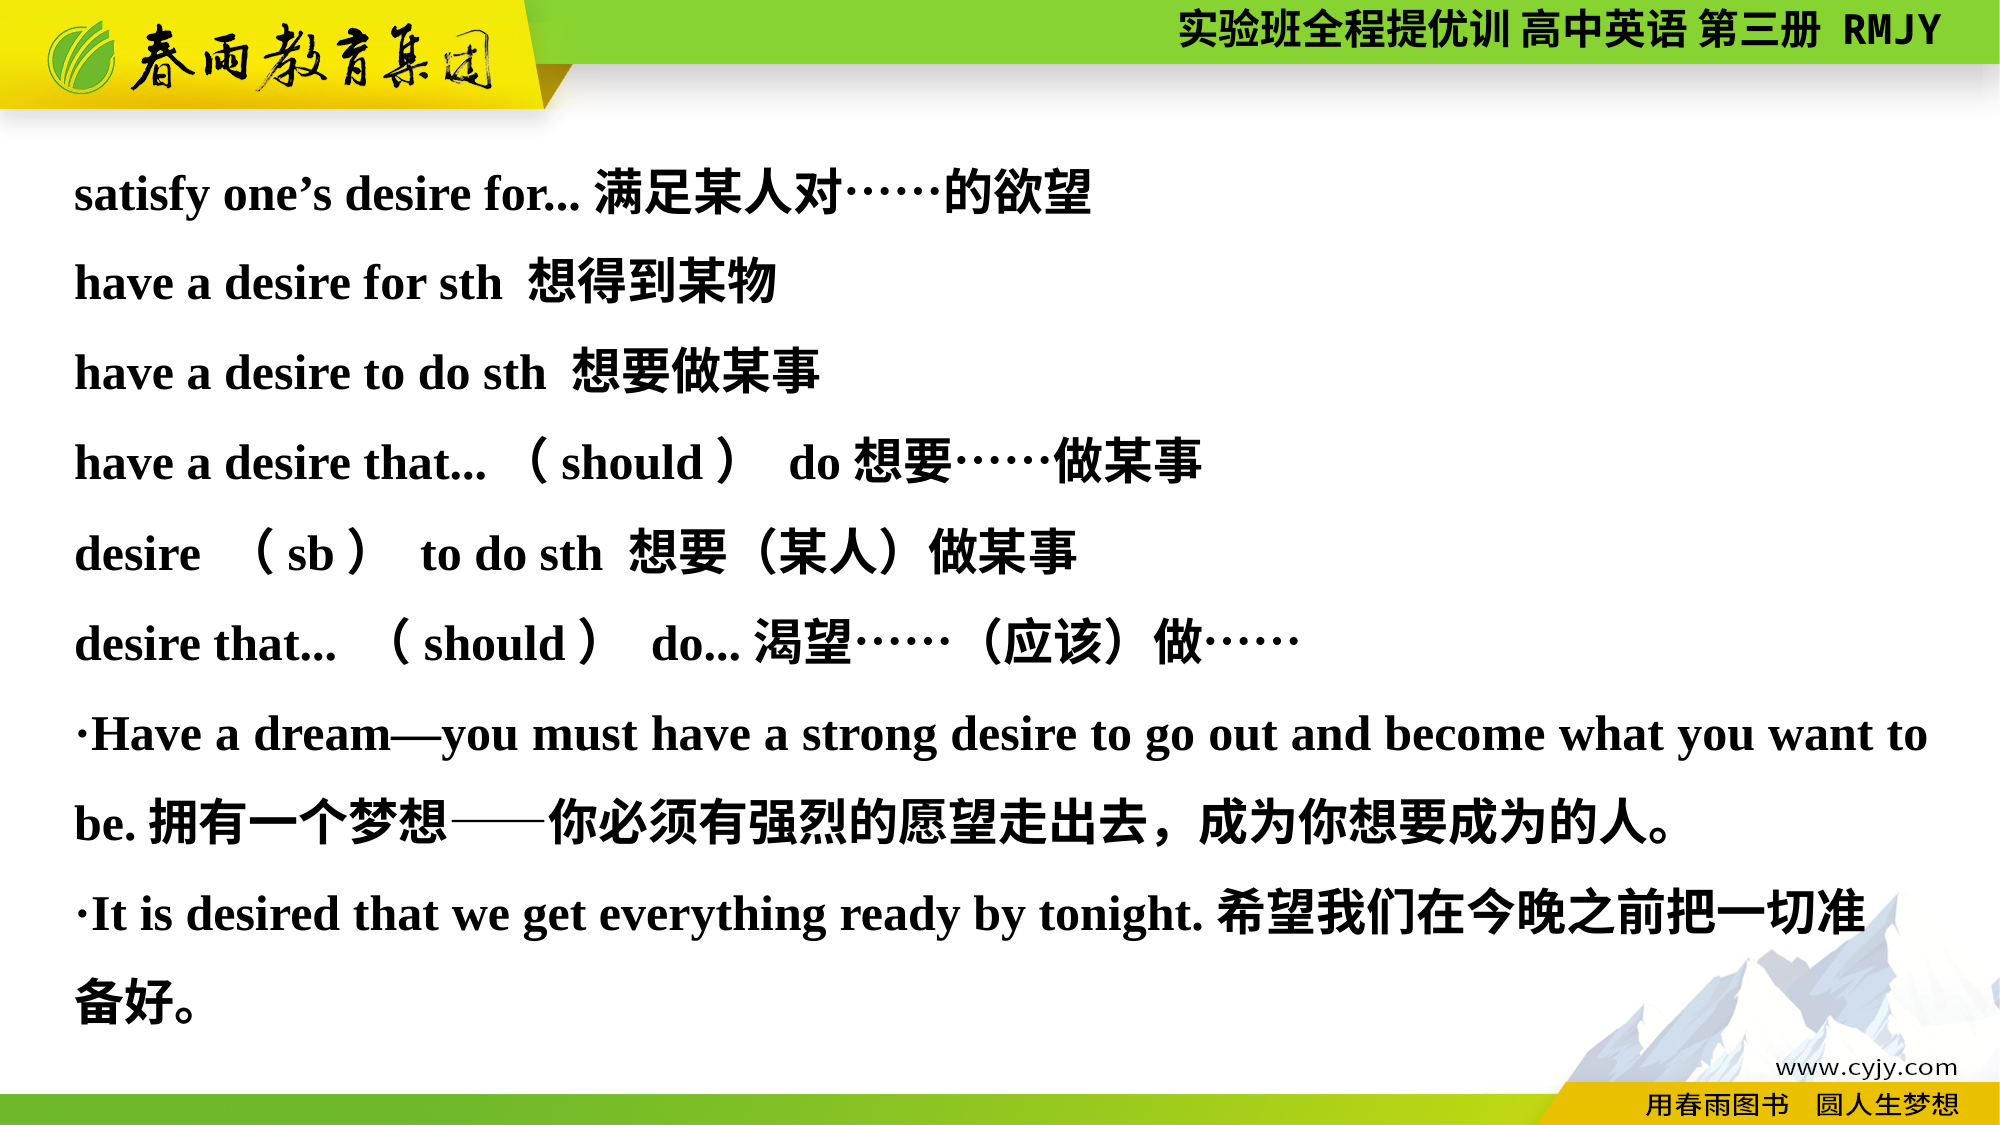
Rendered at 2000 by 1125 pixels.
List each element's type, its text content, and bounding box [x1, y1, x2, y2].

picture [0, 0, 2000, 1125]
list satisfy one’s desire for...满足某人对……的欲望 have a desire for sth 想得到某物 have a desire to do sth 想要做某事 have a desire that...（should） do想要……做某事 desire （sb） to do sth 想要（某人）做某事 desire that... （should） do...渴望……（应该）做…… ·Have a dream—you must have a strong desire to go out and become what you want to be.拥有一个梦想——你必须有强烈的愿望走出去，成为你想要成为的人。 ·It is desired that we get everything ready by tonight.希望我们在今晚之前把一切准 备好。 [59, 122, 1944, 1035]
